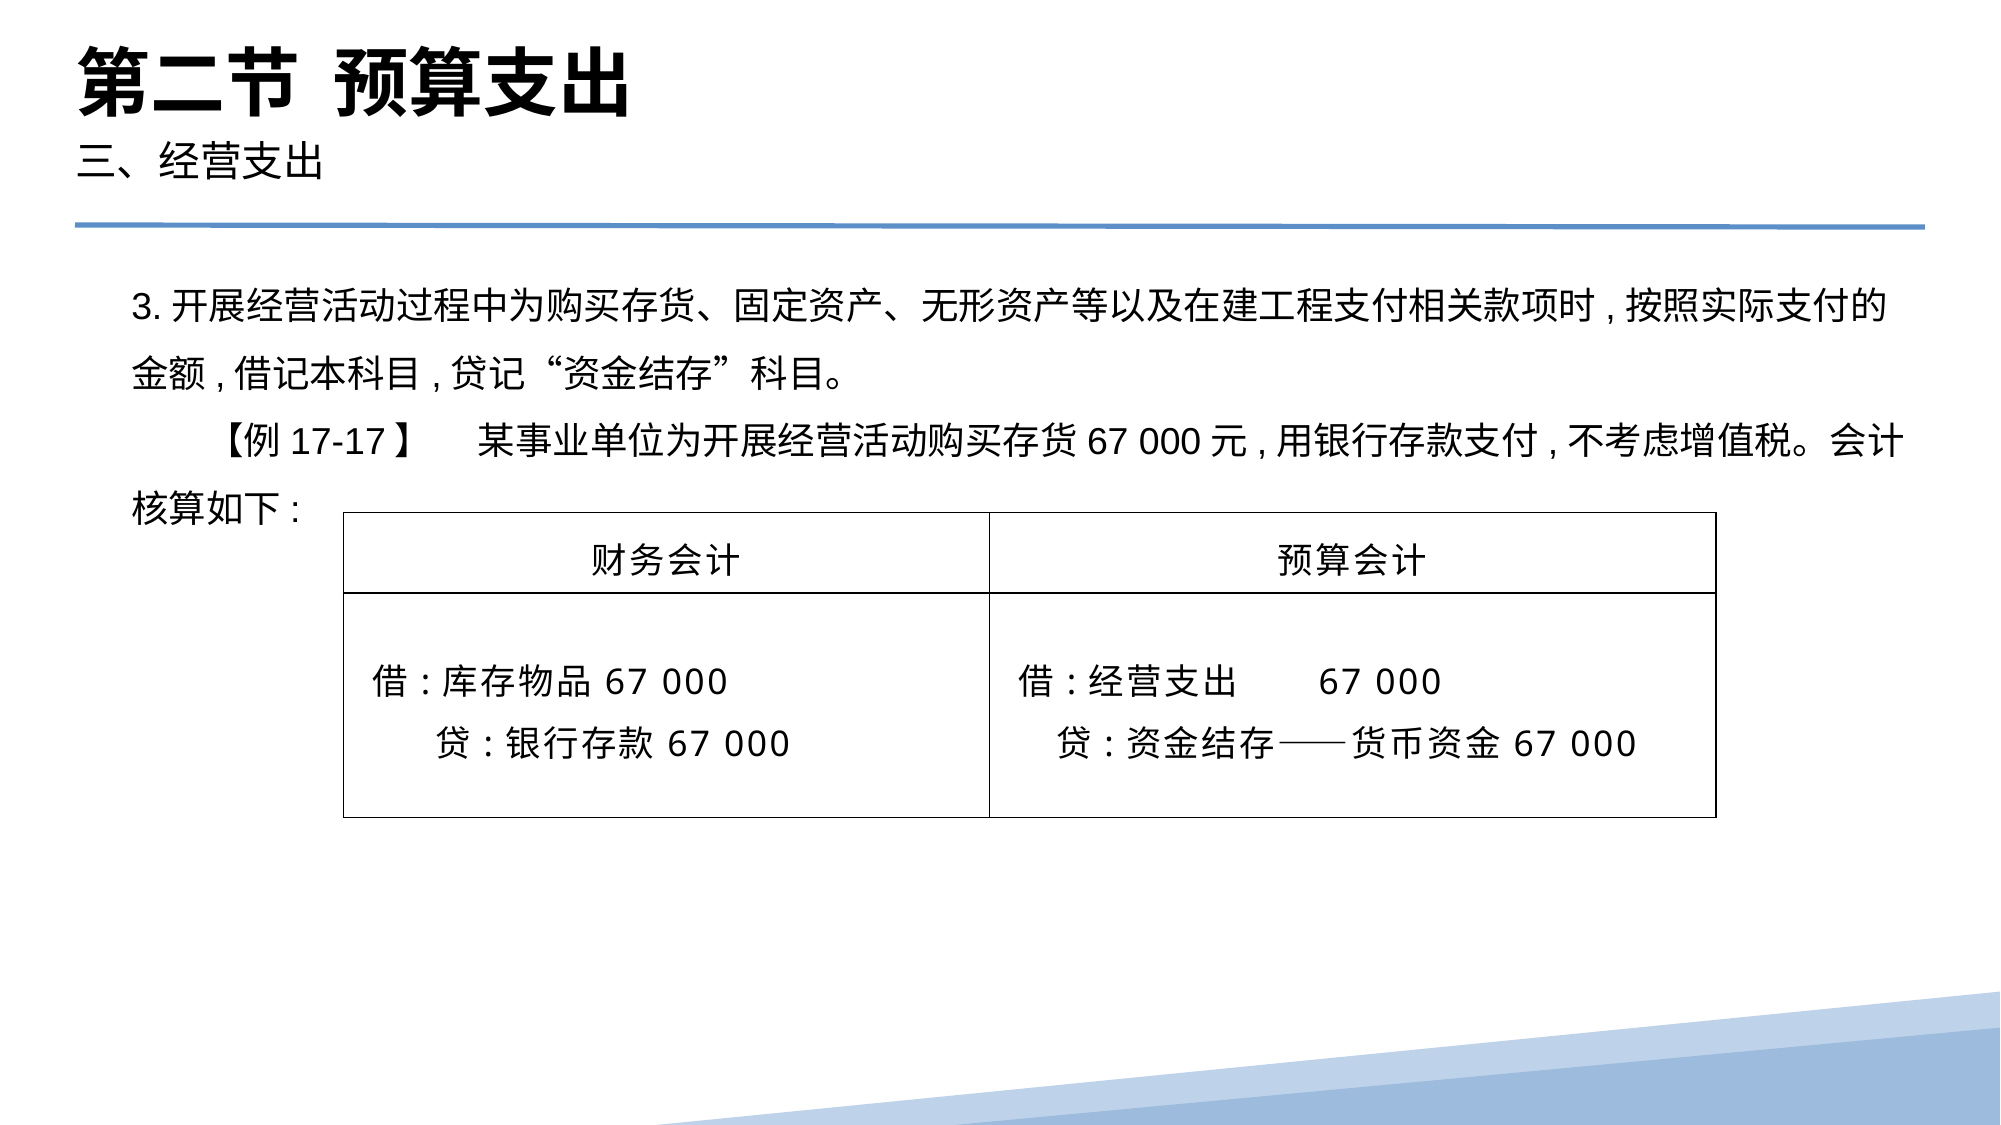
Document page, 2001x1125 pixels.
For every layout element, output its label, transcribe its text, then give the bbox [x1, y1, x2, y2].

text_box 三、经营支出 [75, 124, 1925, 200]
text_box 第二节 预算支出 [75, 24, 1925, 124]
table_cell 借:经营支出 67 000 贷:资金结存——货币资金67 000 [990, 594, 1715, 817]
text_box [656, 991, 2000, 1125]
table_header 财务会计 [344, 513, 989, 592]
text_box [74, 224, 1925, 228]
table_header 预算会计 [990, 513, 1715, 592]
text_box 3.开展经营活动过程中为购买存货、固定资产、无形资产等以及在建工程支付相关款项时,按照实际支付的金额,借记本科目,贷记“资金结存”科目。 【例17-17】 某事业单位为开展经营活动购买存货67 000元,用银行存款支付,不考虑增值税。会计核算如下: [116, 252, 1925, 521]
table_cell 借:库存物品67 000 贷:银行存款67 000 [344, 594, 989, 817]
